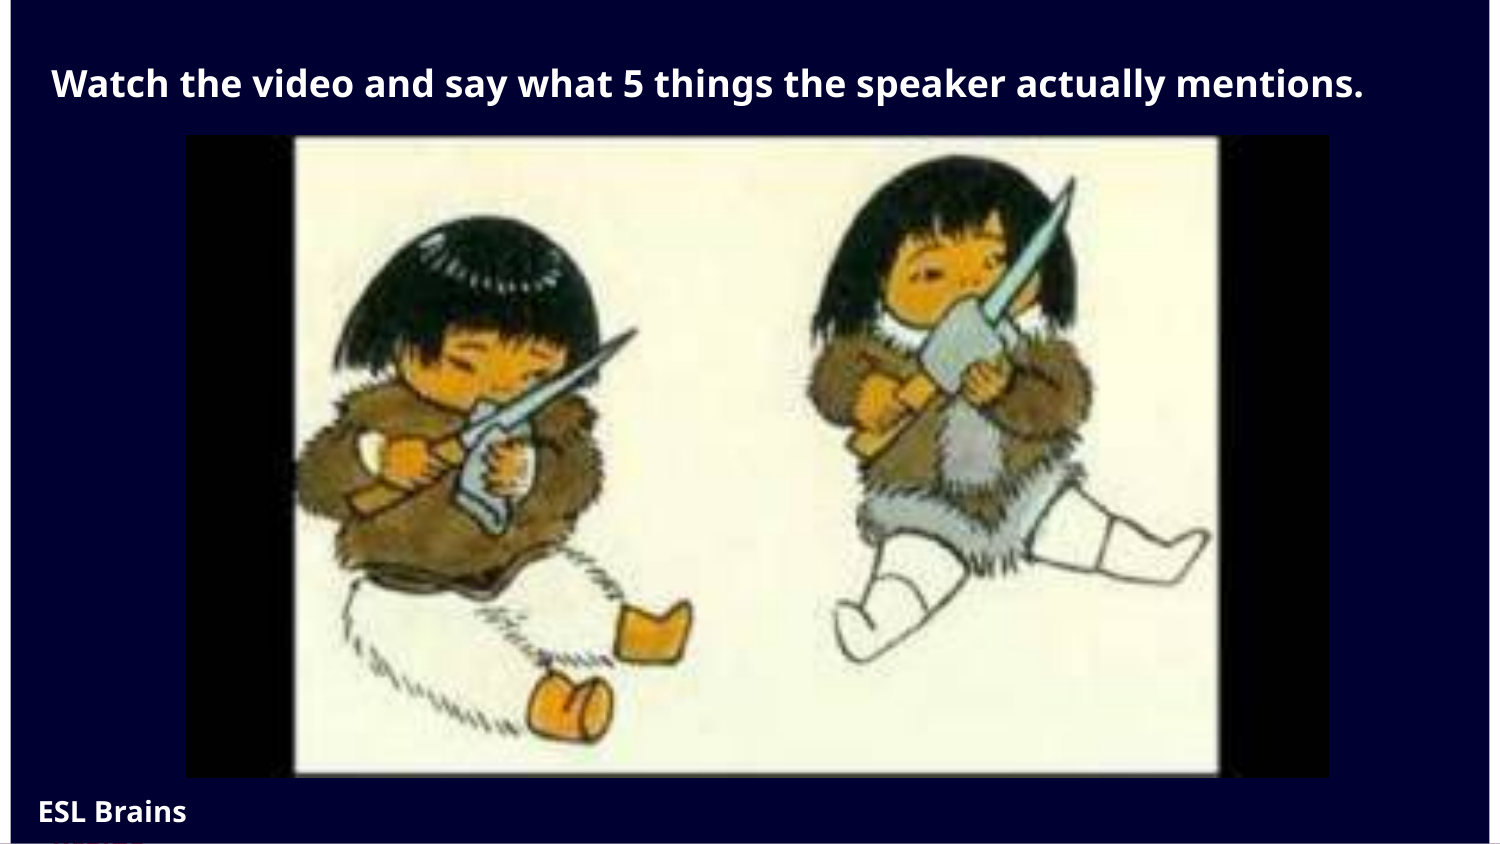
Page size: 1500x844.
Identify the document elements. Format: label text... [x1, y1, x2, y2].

text_box [1489, 0, 1500, 844]
text_box [11, 0, 1489, 844]
text_box Watch the video and say what 5 things the speaker actually mentions. [36, 45, 1390, 110]
text_box [0, 0, 11, 844]
picture [185, 135, 1329, 779]
text_box ESL Brains [22, 778, 422, 843]
